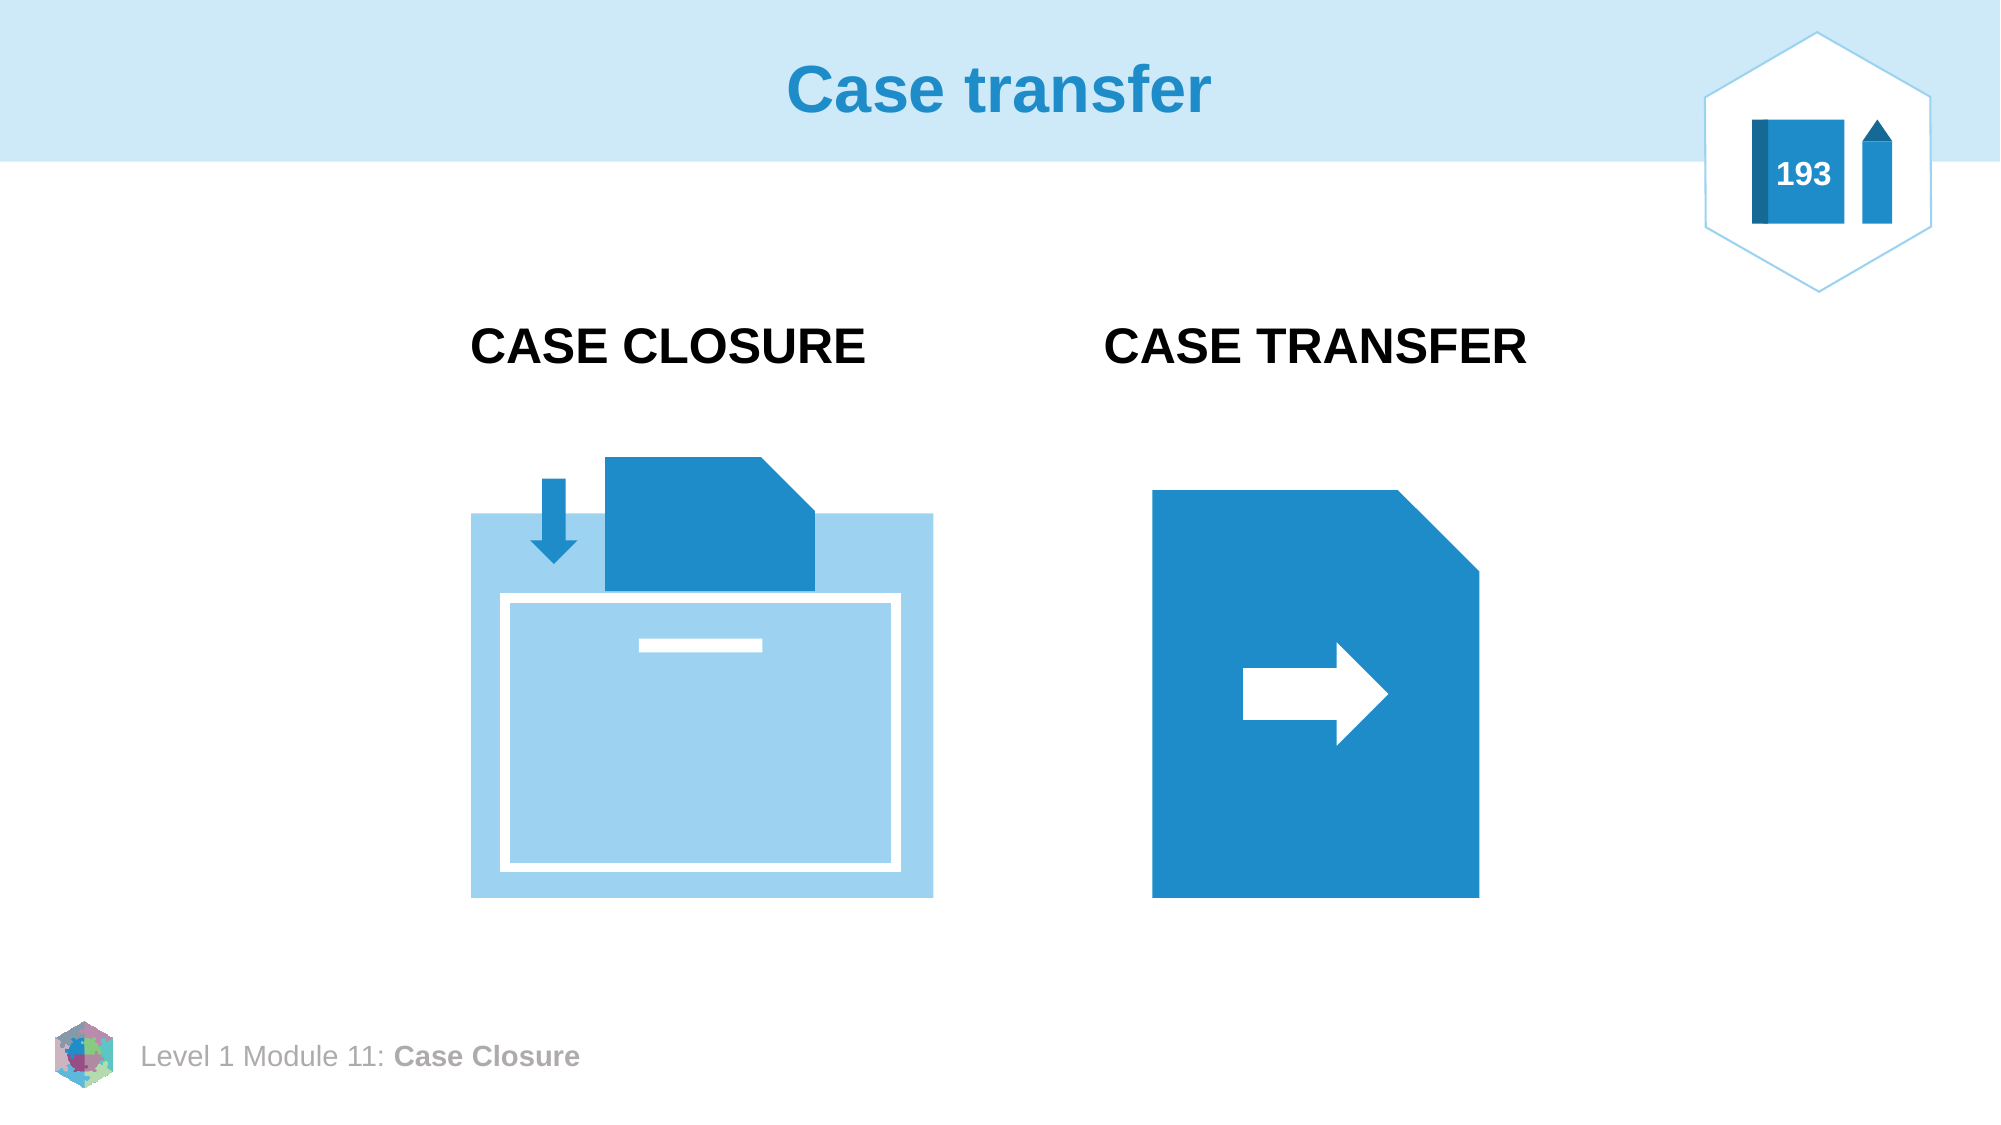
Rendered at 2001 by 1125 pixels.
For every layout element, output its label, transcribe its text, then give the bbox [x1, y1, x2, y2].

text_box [1687, 49, 1949, 275]
picture [55, 1021, 113, 1088]
title Case transfer [137, 19, 1863, 163]
text_box CASE CLOSURE [344, 305, 992, 381]
text_box [603, 456, 816, 593]
text_box [638, 638, 763, 653]
text_box [504, 597, 897, 868]
text_box [470, 512, 934, 899]
text_box [1151, 489, 1481, 899]
text_box [1242, 639, 1390, 749]
text_box CASE TRANSFER [992, 306, 1640, 382]
text_box [527, 477, 581, 566]
